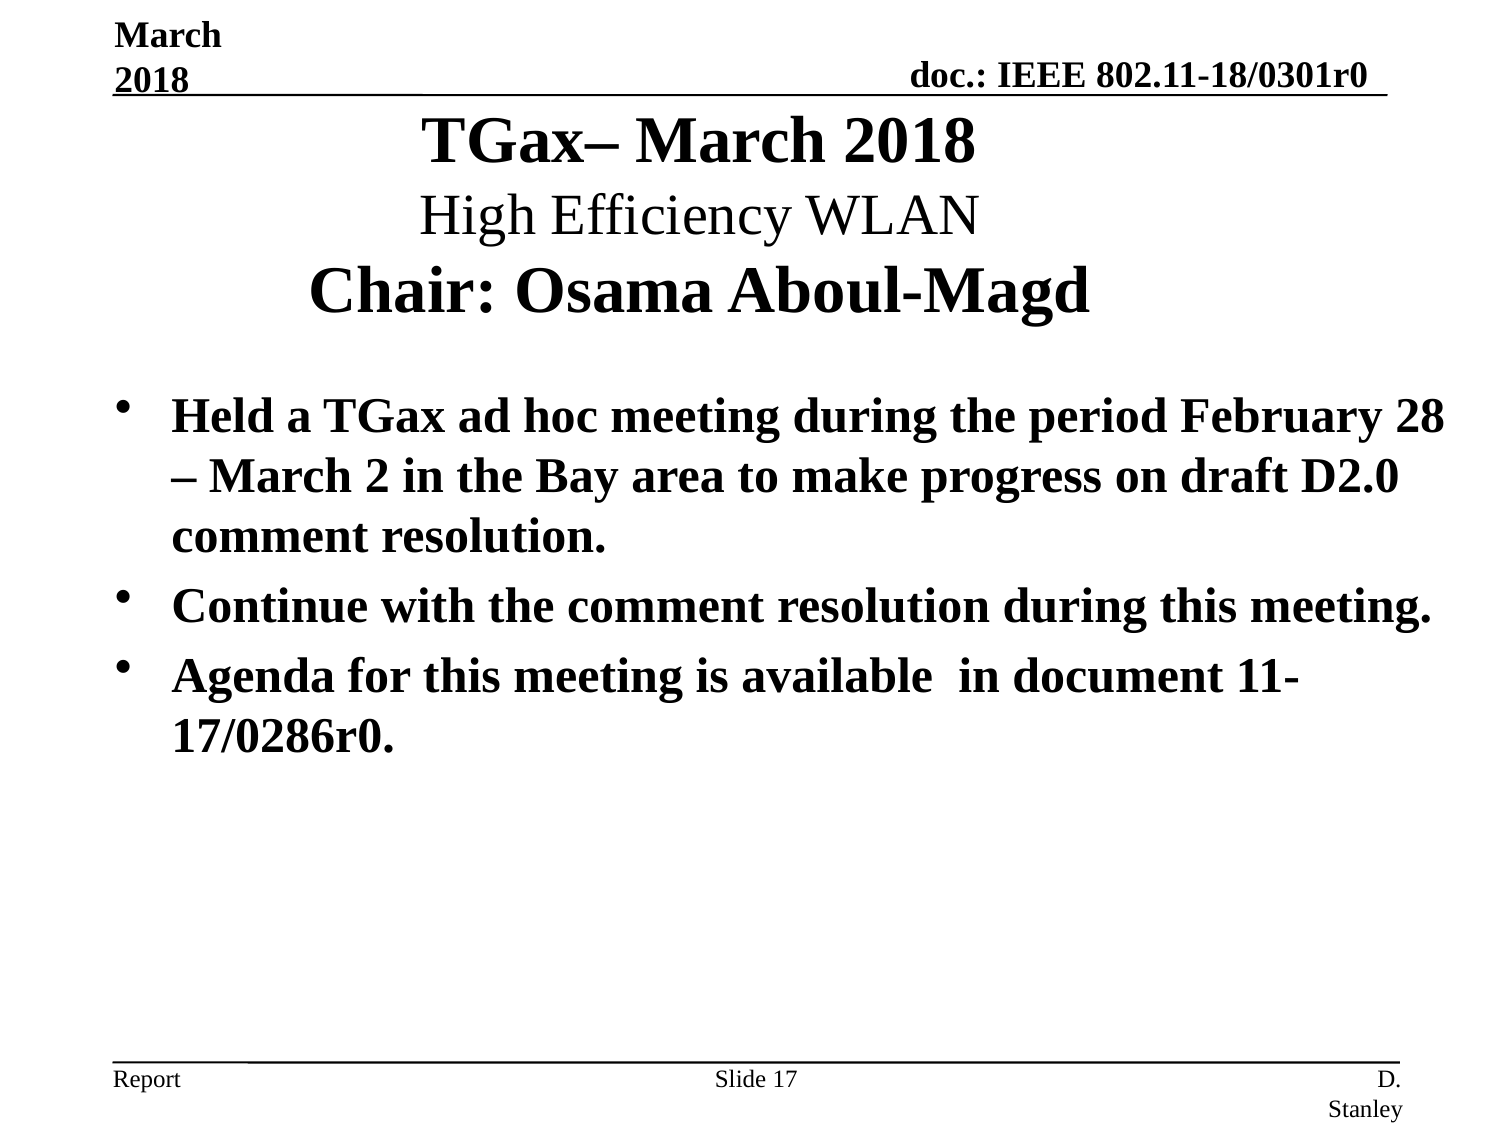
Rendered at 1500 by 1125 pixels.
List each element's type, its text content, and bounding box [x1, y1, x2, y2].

footer D. Stanley, HP Enterprise [1325, 1063, 1402, 1093]
title TGax– March 2018 High Efficiency WLAN Chair: Osama Aboul-Magd [62, 125, 1338, 388]
list Held a TGax ad hoc meeting during the period February 28 – March 2 in the Bay area to make progress on draft D2.0 comment resolution. Continue with the comment resolution during this meeting. Agenda for this meeting is available in document 11-17/0286r0. [99, 375, 1463, 1063]
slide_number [114, 54, 274, 101]
slide_number Slide 17 [712, 1063, 800, 1093]
